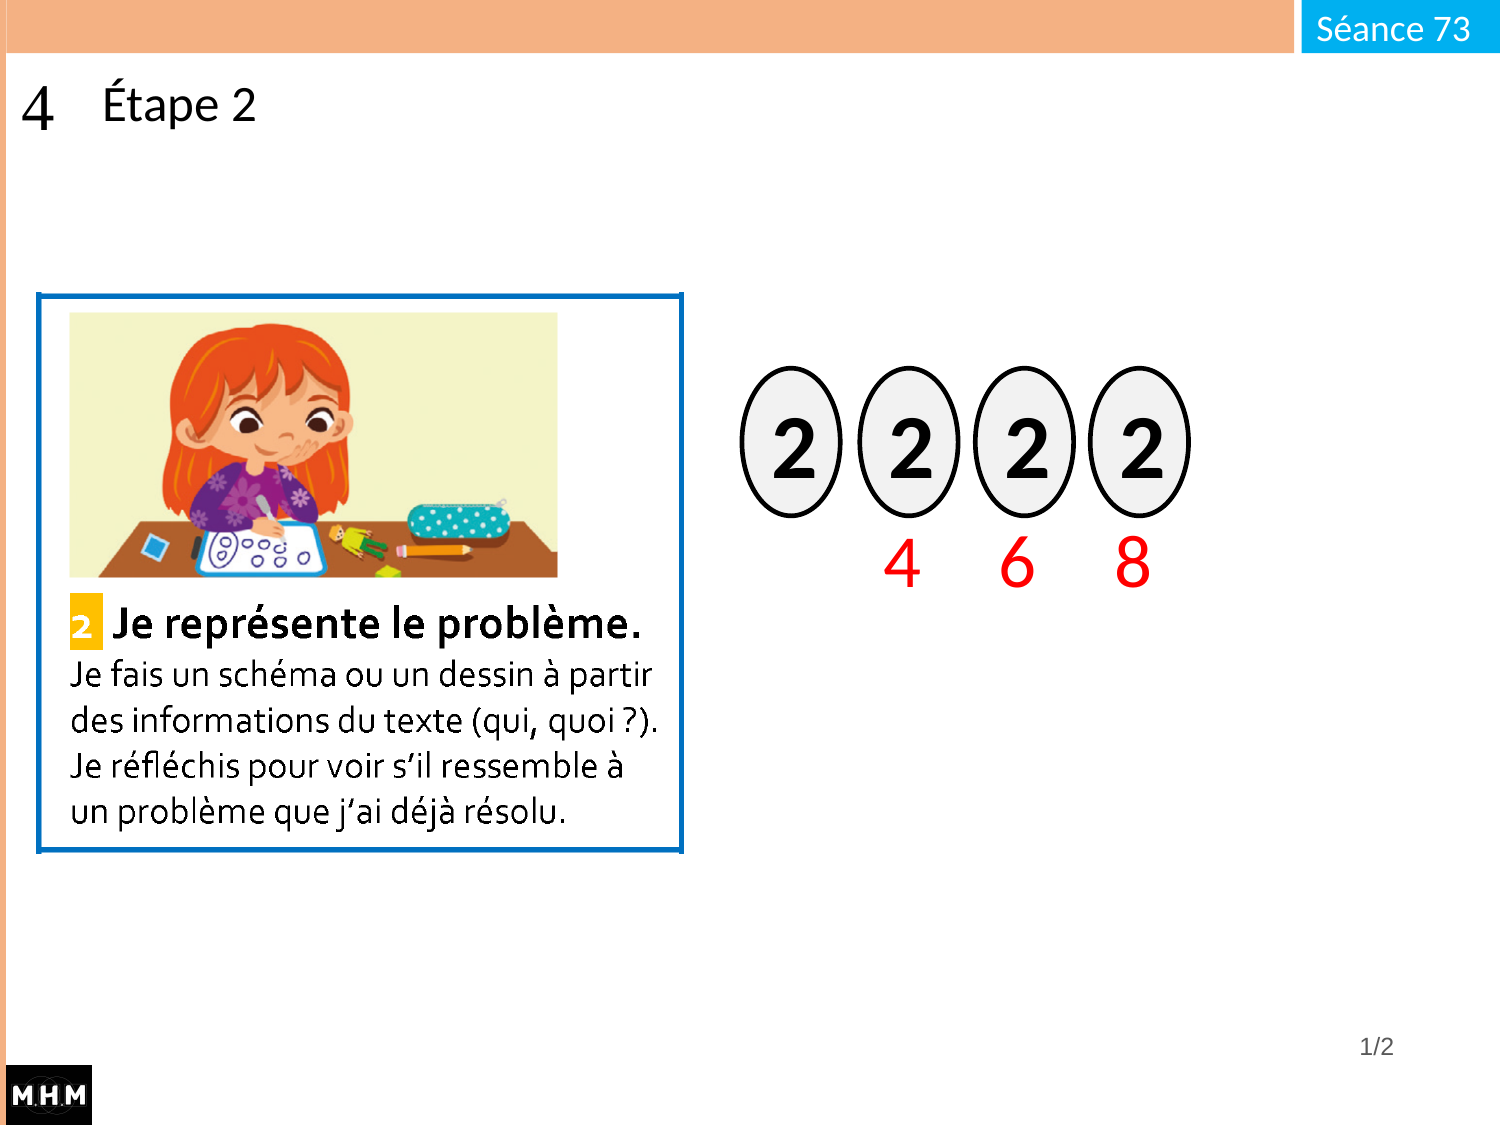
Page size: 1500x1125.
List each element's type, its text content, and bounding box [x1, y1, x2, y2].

text_box 4 [869, 504, 925, 610]
text_box 1/2 [1339, 1022, 1414, 1068]
text_box 2 [740, 367, 842, 517]
picture [6, 1065, 92, 1125]
text_box 8 [1099, 504, 1156, 610]
text_box 2 [1089, 367, 1190, 513]
title Étape 2 [87, 32, 1382, 140]
text_box 6 [984, 504, 1040, 610]
picture [34, 292, 685, 854]
text_box 2 [974, 367, 1075, 514]
text_box 2 [858, 367, 960, 513]
